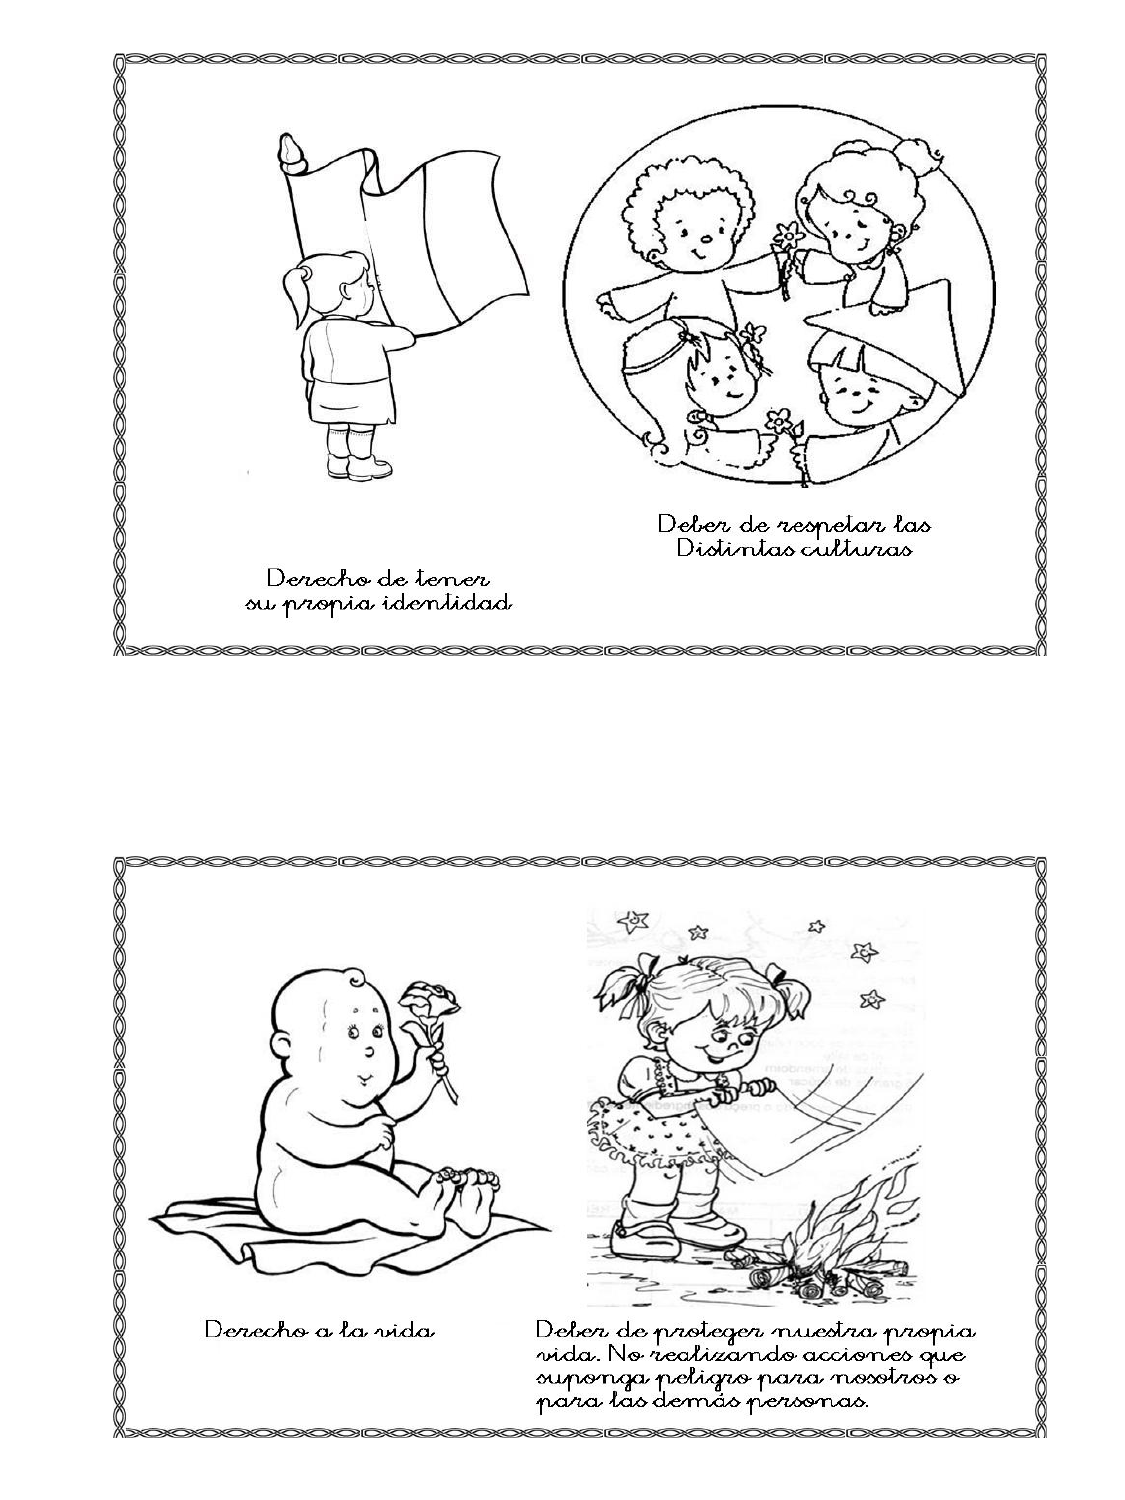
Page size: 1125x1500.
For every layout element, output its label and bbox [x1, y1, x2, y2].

picture [113, 52, 1047, 656]
picture [113, 855, 1047, 1438]
